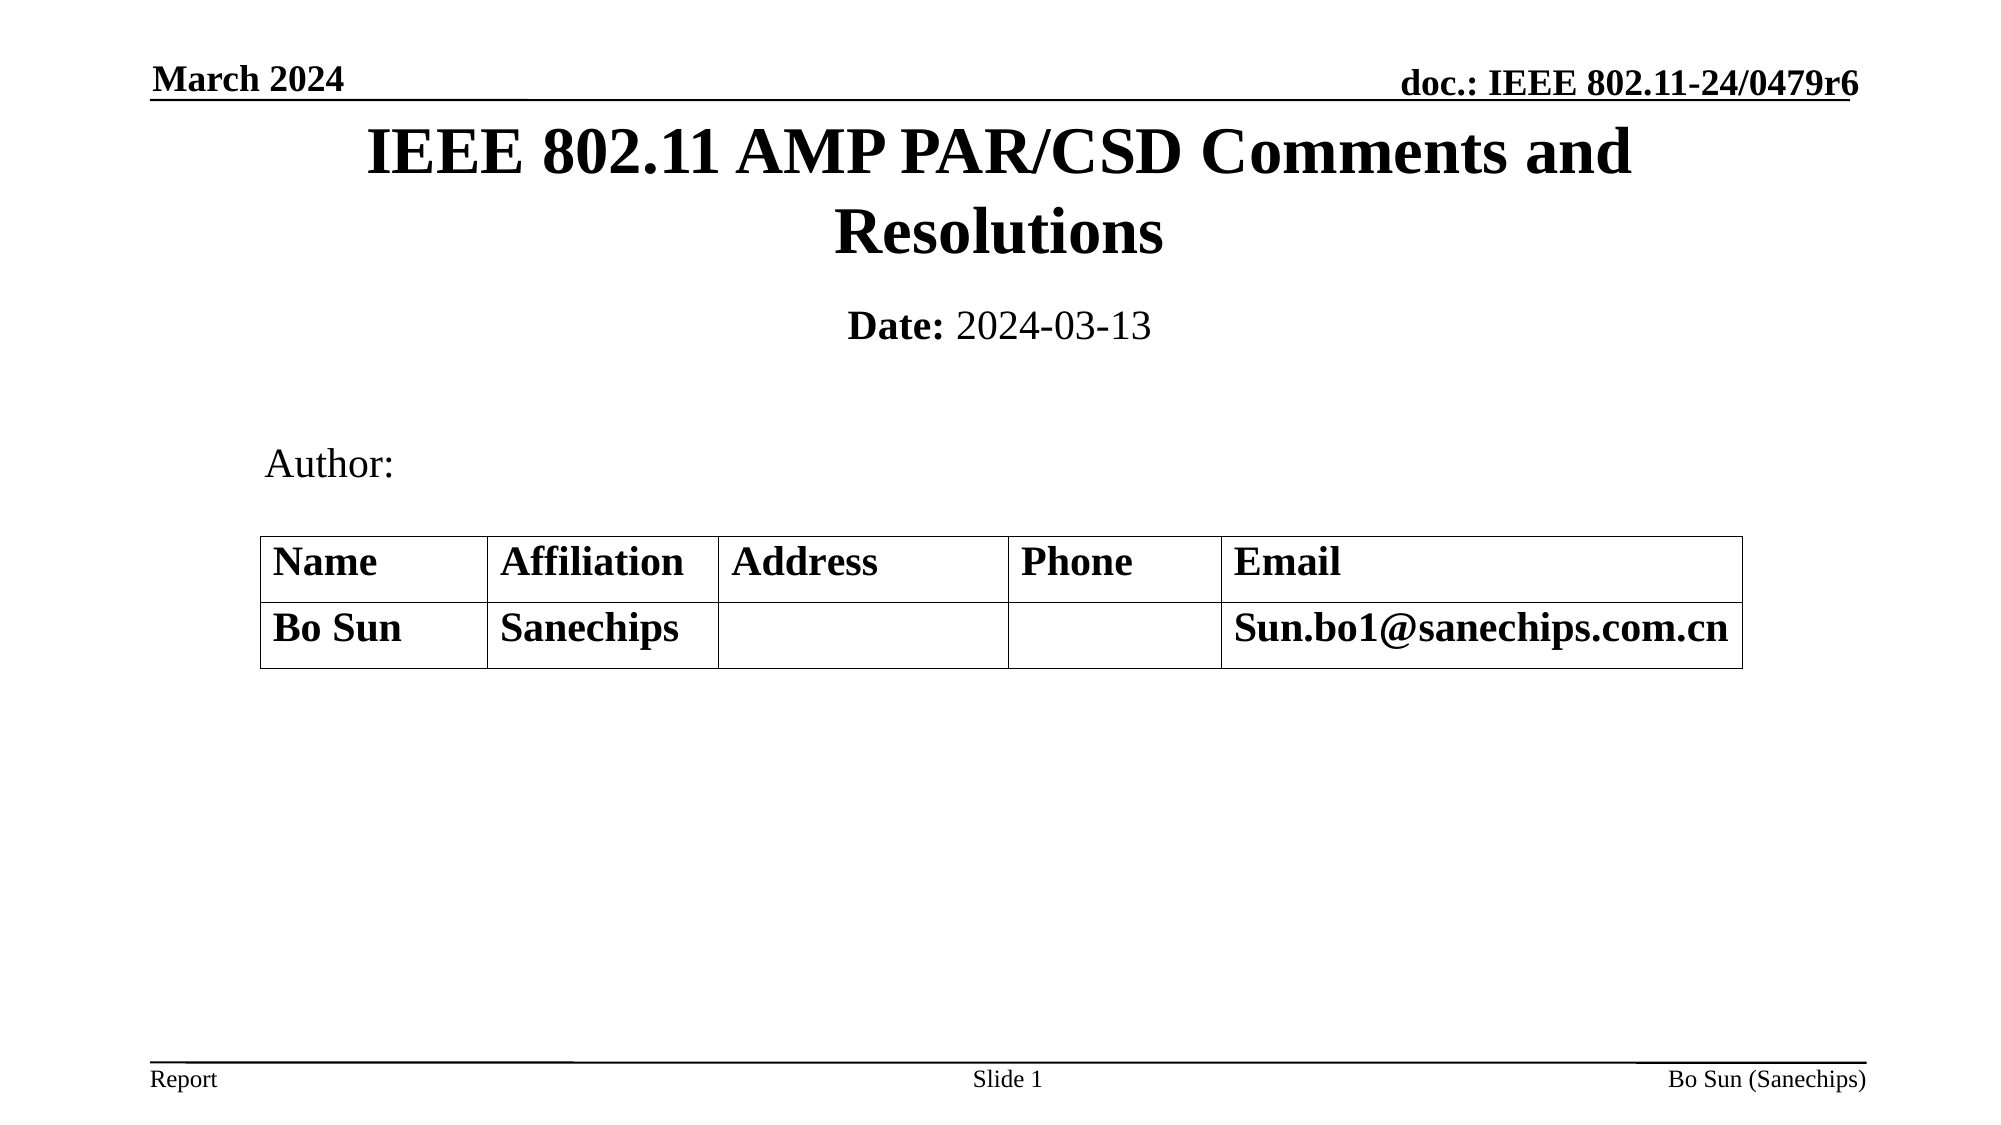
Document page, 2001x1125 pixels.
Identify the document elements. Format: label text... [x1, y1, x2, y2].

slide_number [152, 54, 563, 100]
slide_number Slide 1 [949, 1061, 1067, 1123]
text_box Author: [238, 428, 477, 491]
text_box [242, 535, 1774, 723]
text_box Date: 2024-03-13 [362, 290, 1638, 353]
footer Bo Sun (Sanechips) [1169, 1061, 1867, 1093]
text_box IEEE 802.11 AMP PAR/CSD Comments and Resolutions [295, 99, 1705, 275]
